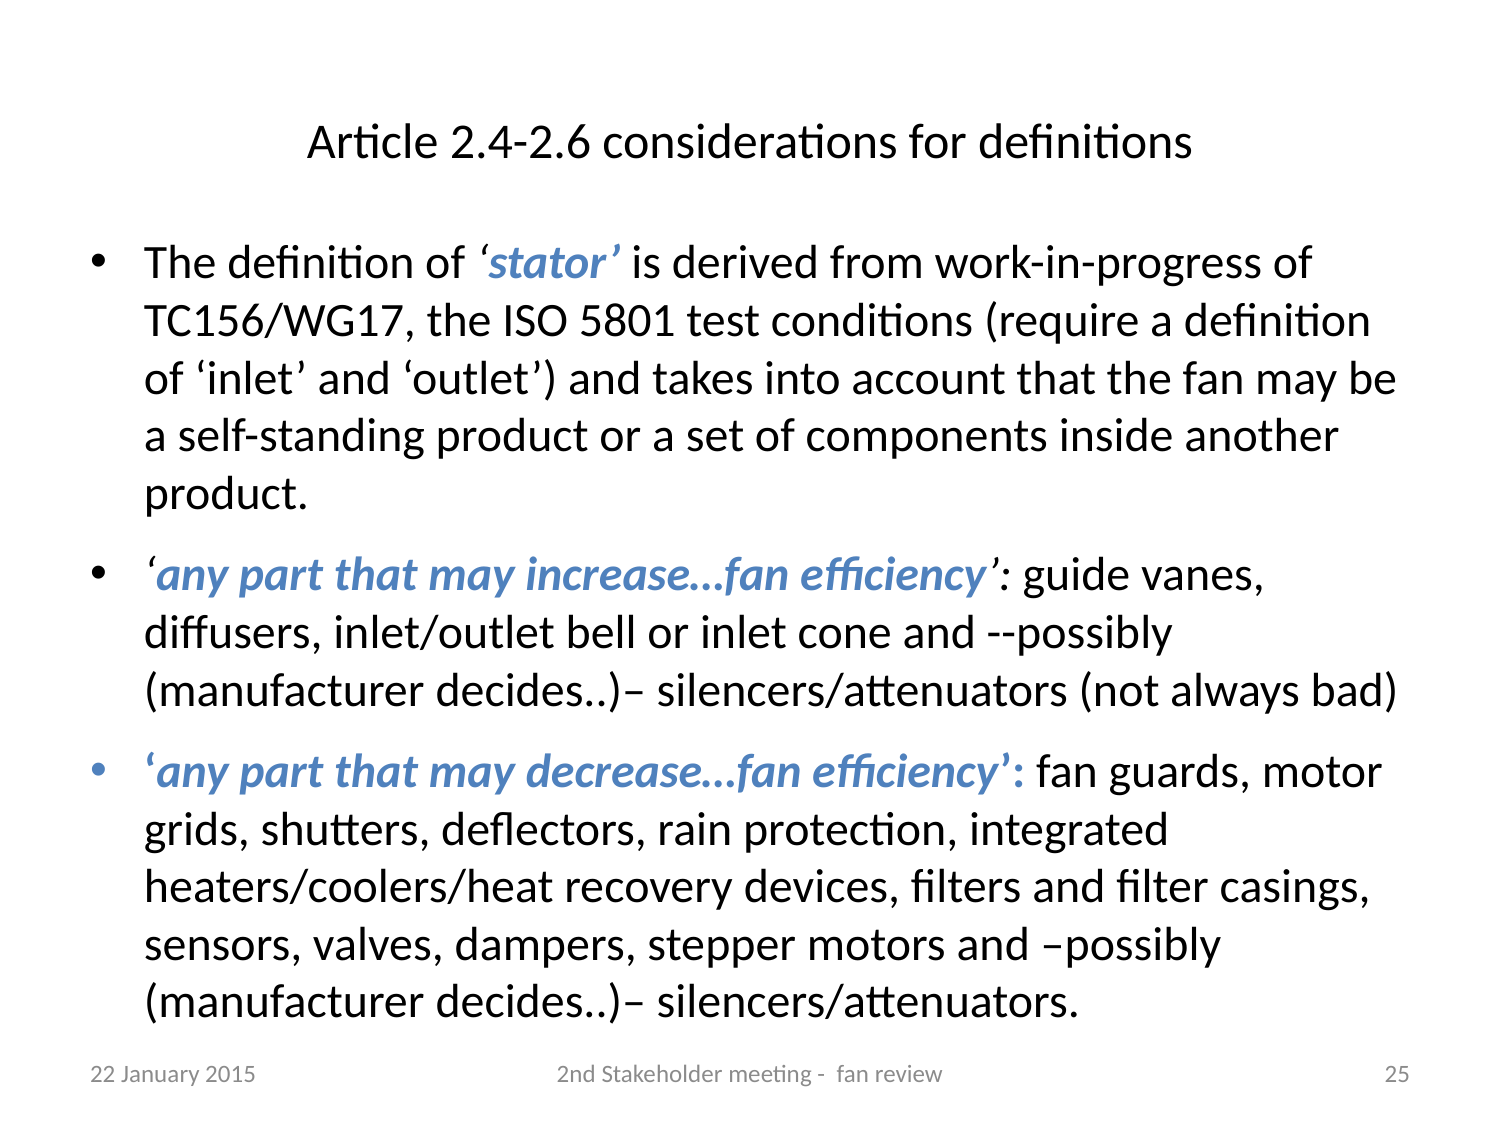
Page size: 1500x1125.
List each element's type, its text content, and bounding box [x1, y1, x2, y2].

footer 2nd Stakeholder meeting - fan review [512, 1042, 988, 1103]
list The definition of ‘stator’ is derived from work-in-progress of TC156/WG17, the ISO 5801 test conditions (require a definition of ‘inlet’ and ‘outlet’) and takes into account that the fan may be a self-standing product or a set of components inside another product. ‘any part that may increase…fan efficiency’: guide vanes, diffusers, inlet/outlet bell or inlet cone and --possibly (manufacturer decides..)– silencers/attenuators (not always bad) ‘any part that may decrease…fan efficiency’: fan guards, motor grids, shutters, deflectors, rain protection, integrated heaters/coolers/heat recovery devices, filters and filter casings, sensors, valves, dampers, stepper motors and –possibly (manufacturer decides..)– silencers/attenuators. [75, 223, 1425, 1061]
title Article 2.4-2.6 considerations for definitions [75, 45, 1425, 223]
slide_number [75, 1042, 425, 1103]
slide_number 25 [1074, 1042, 1425, 1103]
